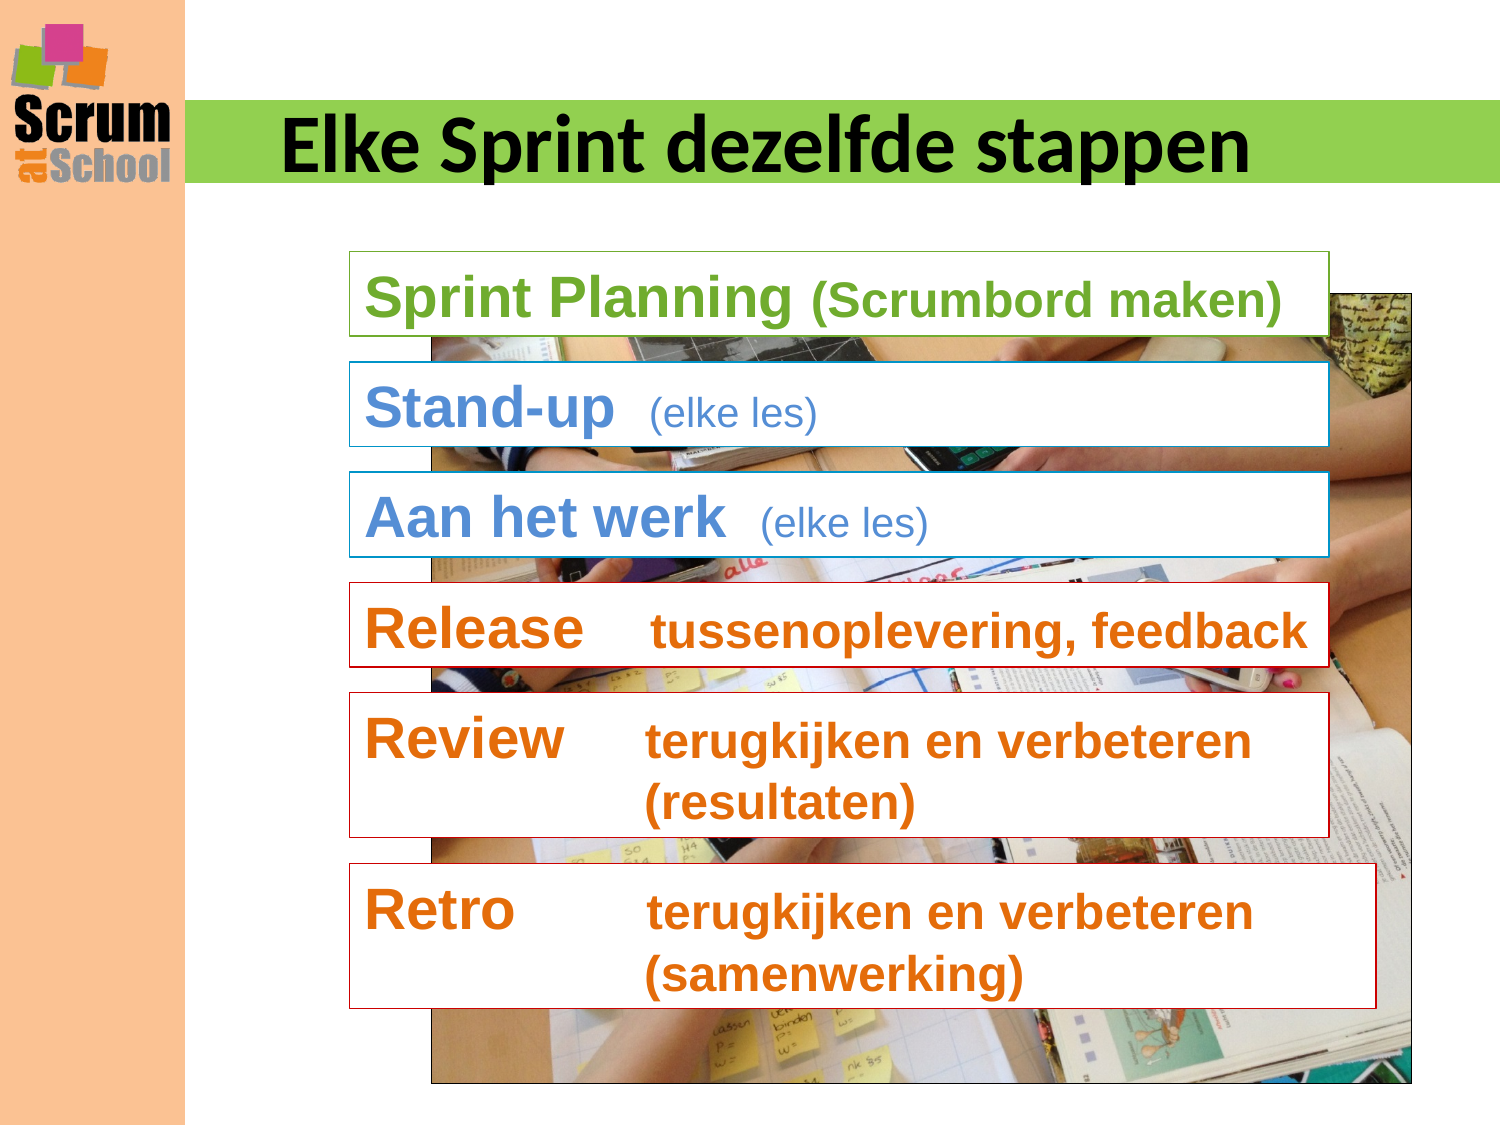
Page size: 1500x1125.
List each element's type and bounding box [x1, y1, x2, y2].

picture [430, 293, 1412, 1084]
text_box [0, 0, 1500, 1125]
picture [430, 474, 1327, 555]
picture [430, 364, 1327, 445]
